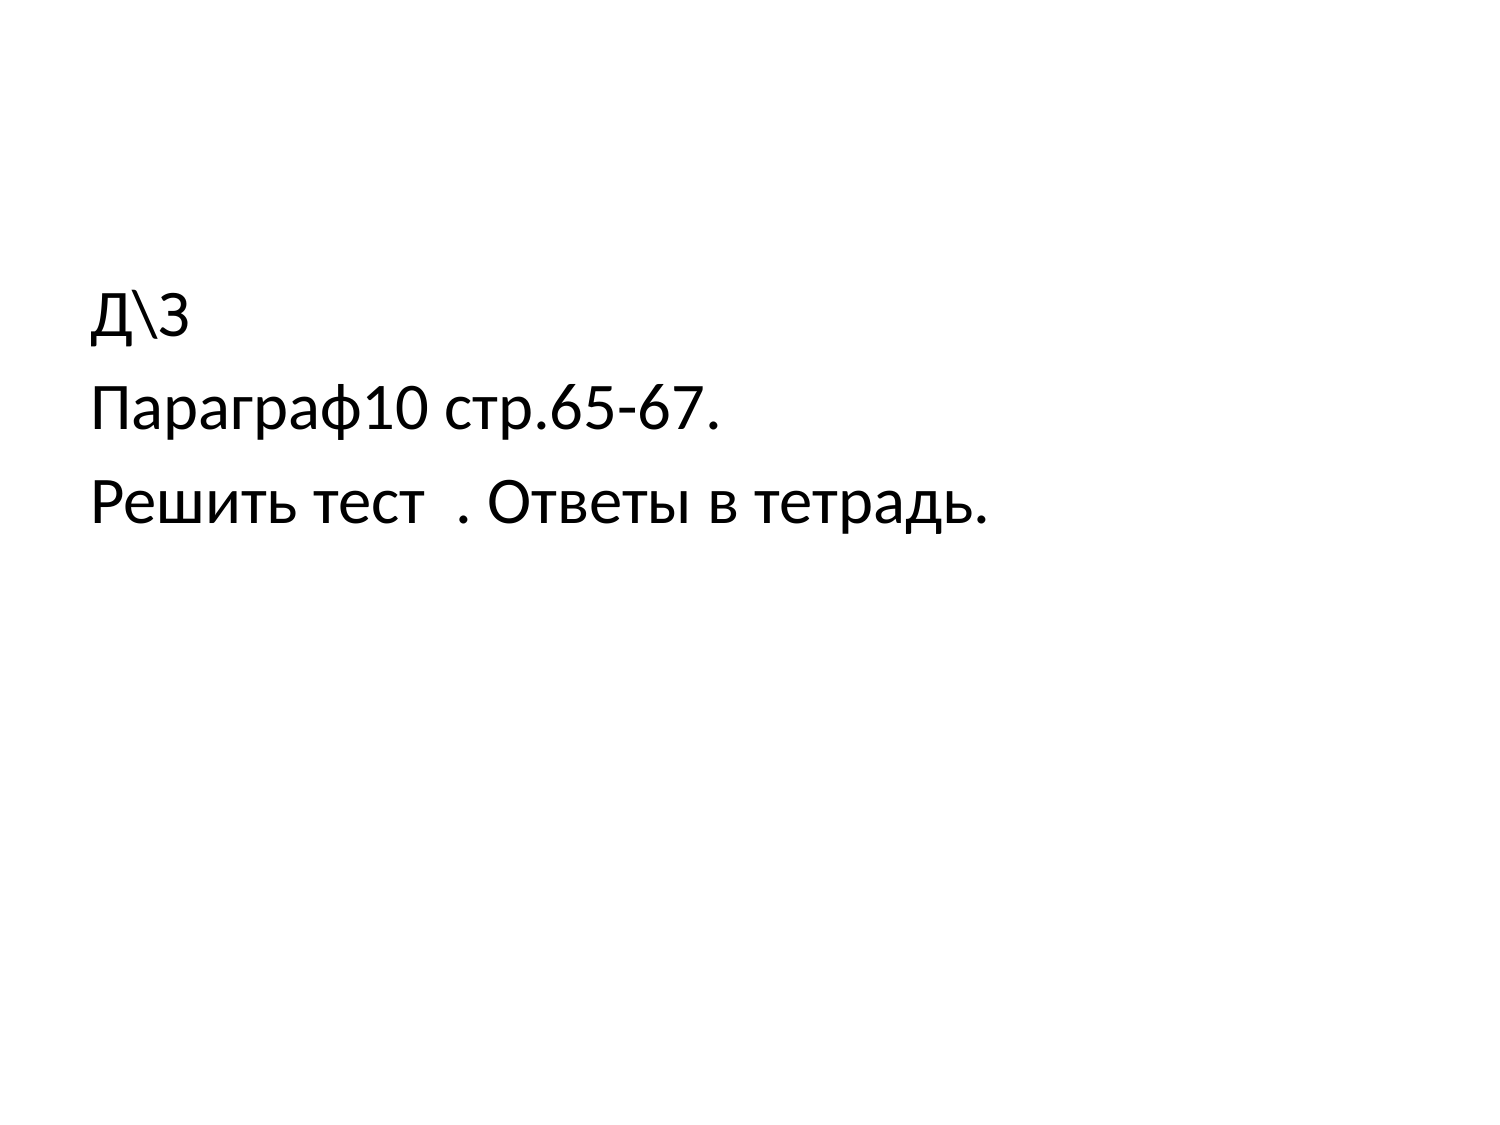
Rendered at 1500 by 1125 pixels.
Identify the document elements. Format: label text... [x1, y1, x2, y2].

list Д\З Параграф10 стр.65-67. Решить тест . Ответы в тетрадь. [75, 262, 1425, 1005]
